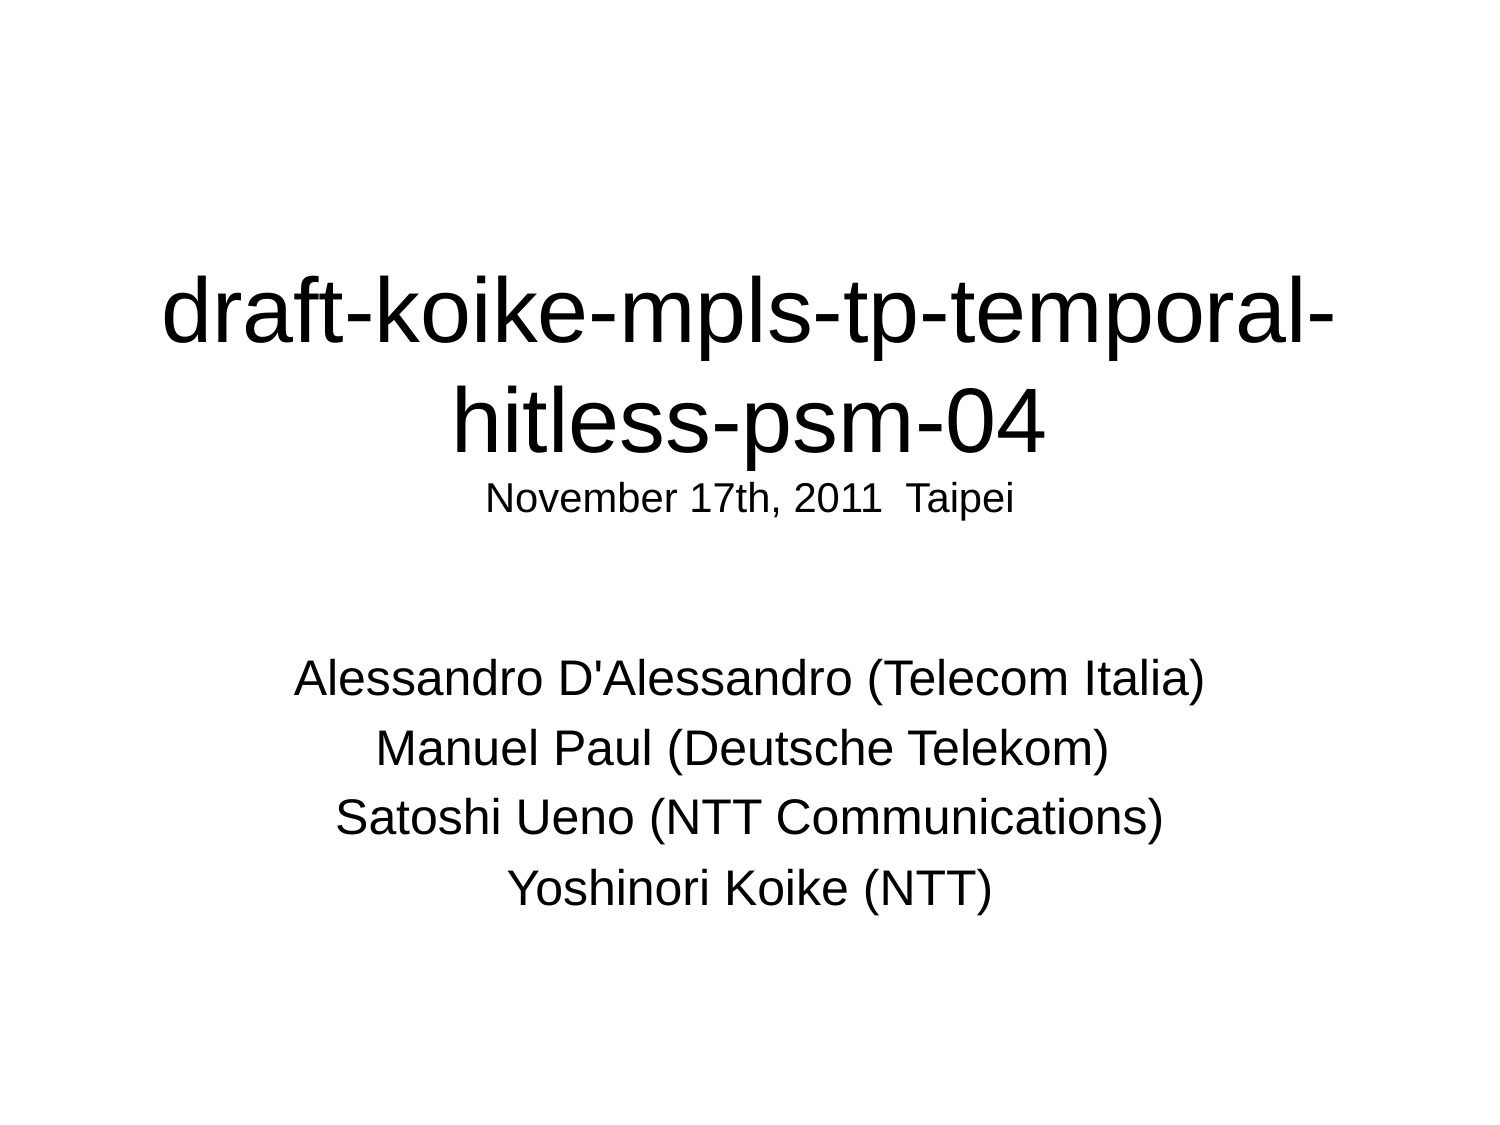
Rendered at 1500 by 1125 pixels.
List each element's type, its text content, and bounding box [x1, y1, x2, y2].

subtitle Alessandro D'Alessandro (Telecom Italia) Manuel Paul (Deutsche Telekom) Satoshi Ueno (NTT Communications) Yoshinori Koike (NTT) [224, 637, 1276, 1000]
title draft-koike-mpls-tp-temporal-hitless-psm-04 November 17th, 2011 Taipei [112, 231, 1388, 591]
